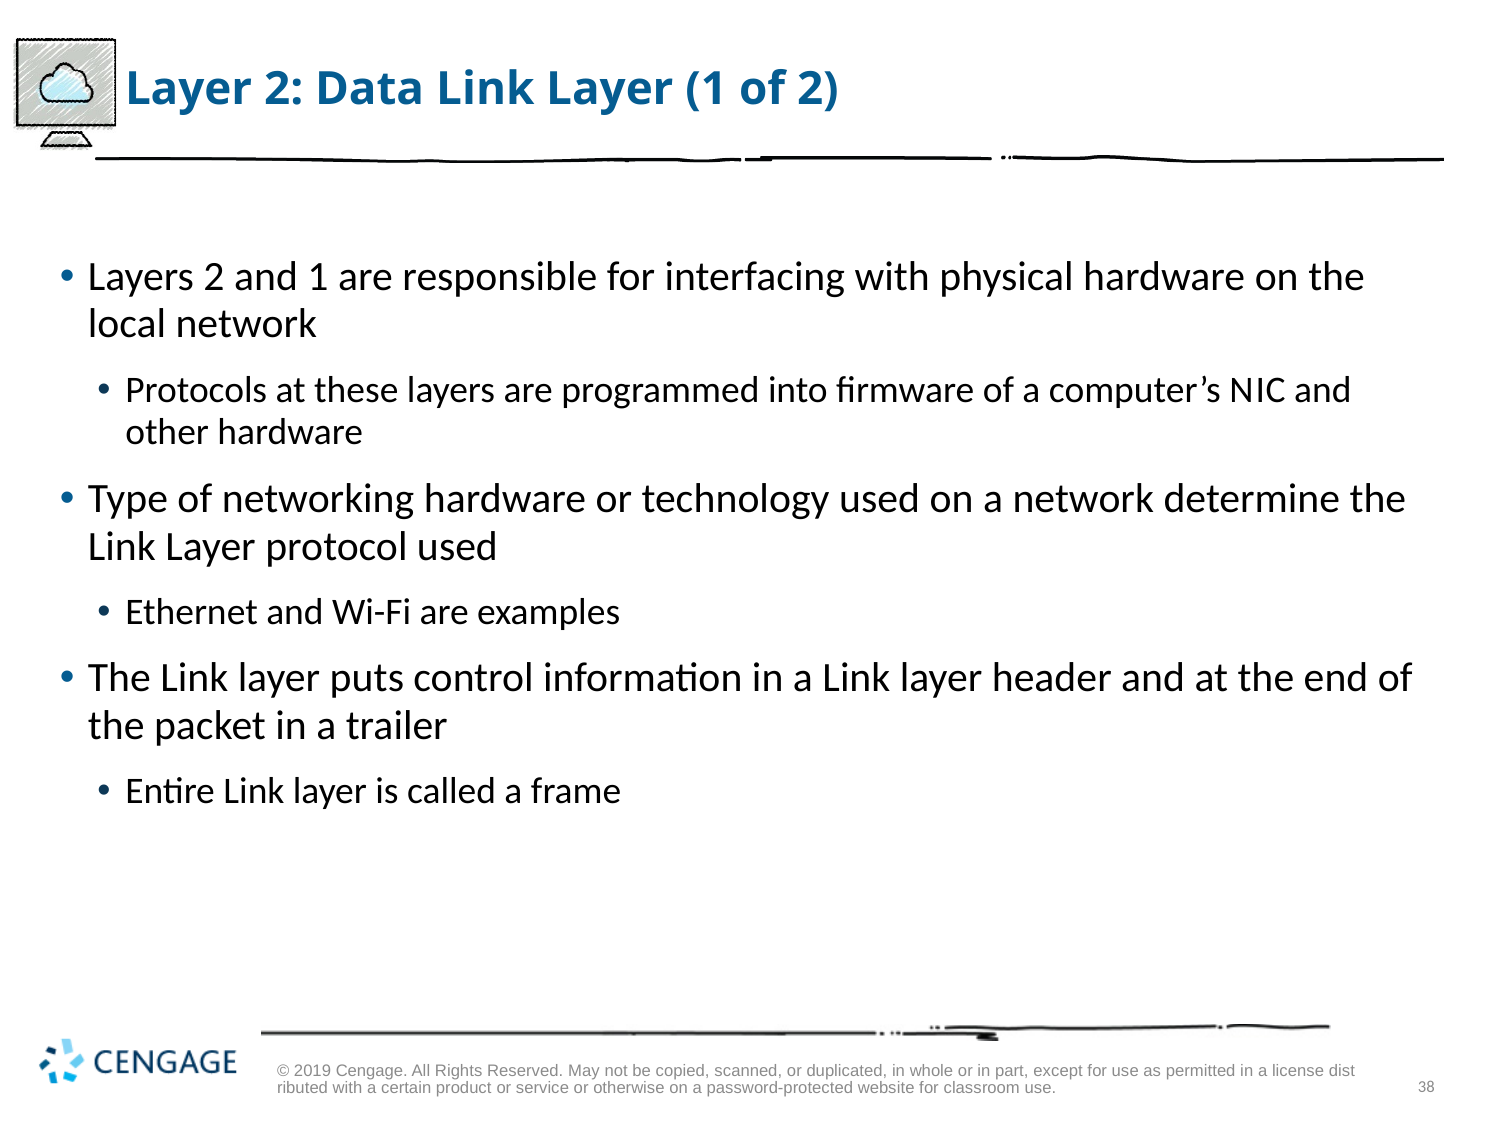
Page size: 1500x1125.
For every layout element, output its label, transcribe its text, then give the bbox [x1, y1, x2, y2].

picture [19, 1025, 249, 1096]
list Layers 2 and 1 are responsible for interfacing with physical hardware on the local network Protocols at these layers are programmed into firmware of a computer’s N I C and other hardware Type of networking hardware or technology used on a network determine the Link Layer protocol used Ethernet and Wi-Fi are examples The Link layer puts control information in a Link layer header and at the end of the packet in a trailer Entire Link layer is called a frame [59, 252, 1441, 818]
picture [13, 36, 117, 151]
picture [95, 155, 1444, 163]
title Layer 2: Data Link Layer (1 of 2) [125, 66, 1442, 116]
picture [261, 1024, 1331, 1041]
footer © 2019 Cengage. All Rights Reserved. May not be copied, scanned, or duplicated, in whole or in part, except for use as permitted in a license distributed with a certain product or service or otherwise on a password-protected website for classroom use. [262, 1050, 1375, 1091]
